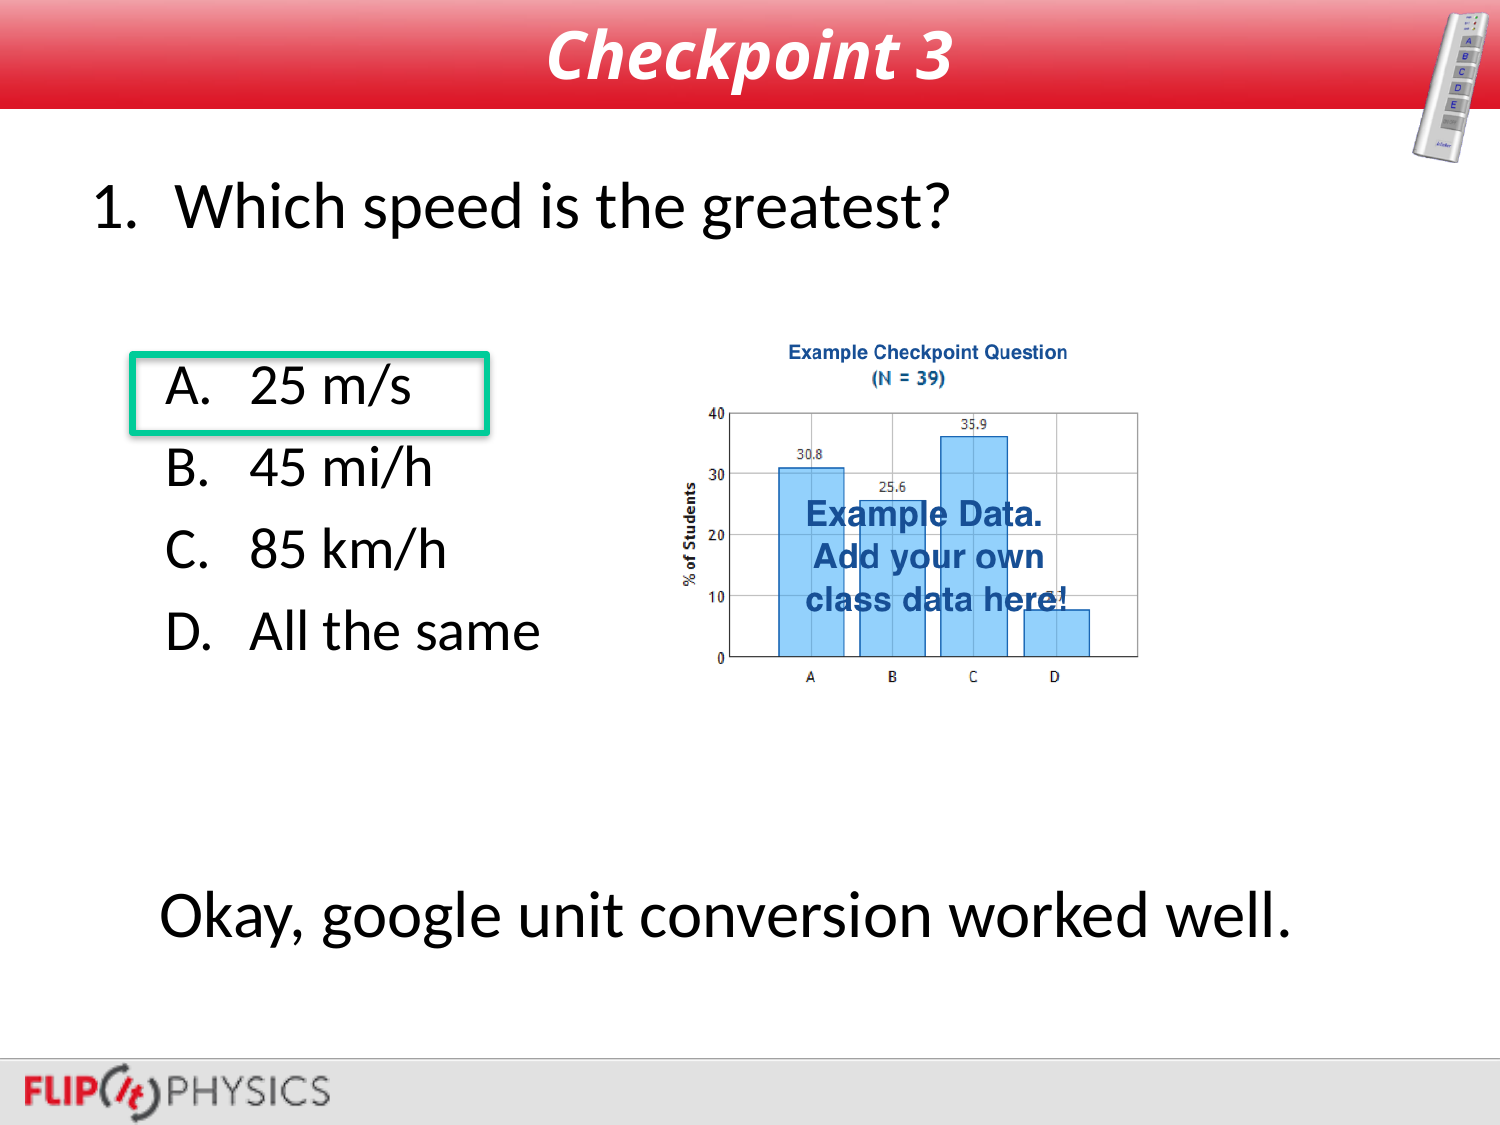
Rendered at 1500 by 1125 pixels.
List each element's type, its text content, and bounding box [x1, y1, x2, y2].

title Checkpoint 3 [75, 15, 1425, 91]
text_box [132, 354, 488, 434]
picture [657, 328, 1158, 705]
picture [0, 0, 1500, 163]
text_box Okay, google unit conversion worked well. [145, 863, 1309, 959]
list Which speed is the greatest? 25 m/s 45 mi/h 85 km/h All the same [75, 154, 1425, 1005]
picture [0, 1058, 1500, 1125]
